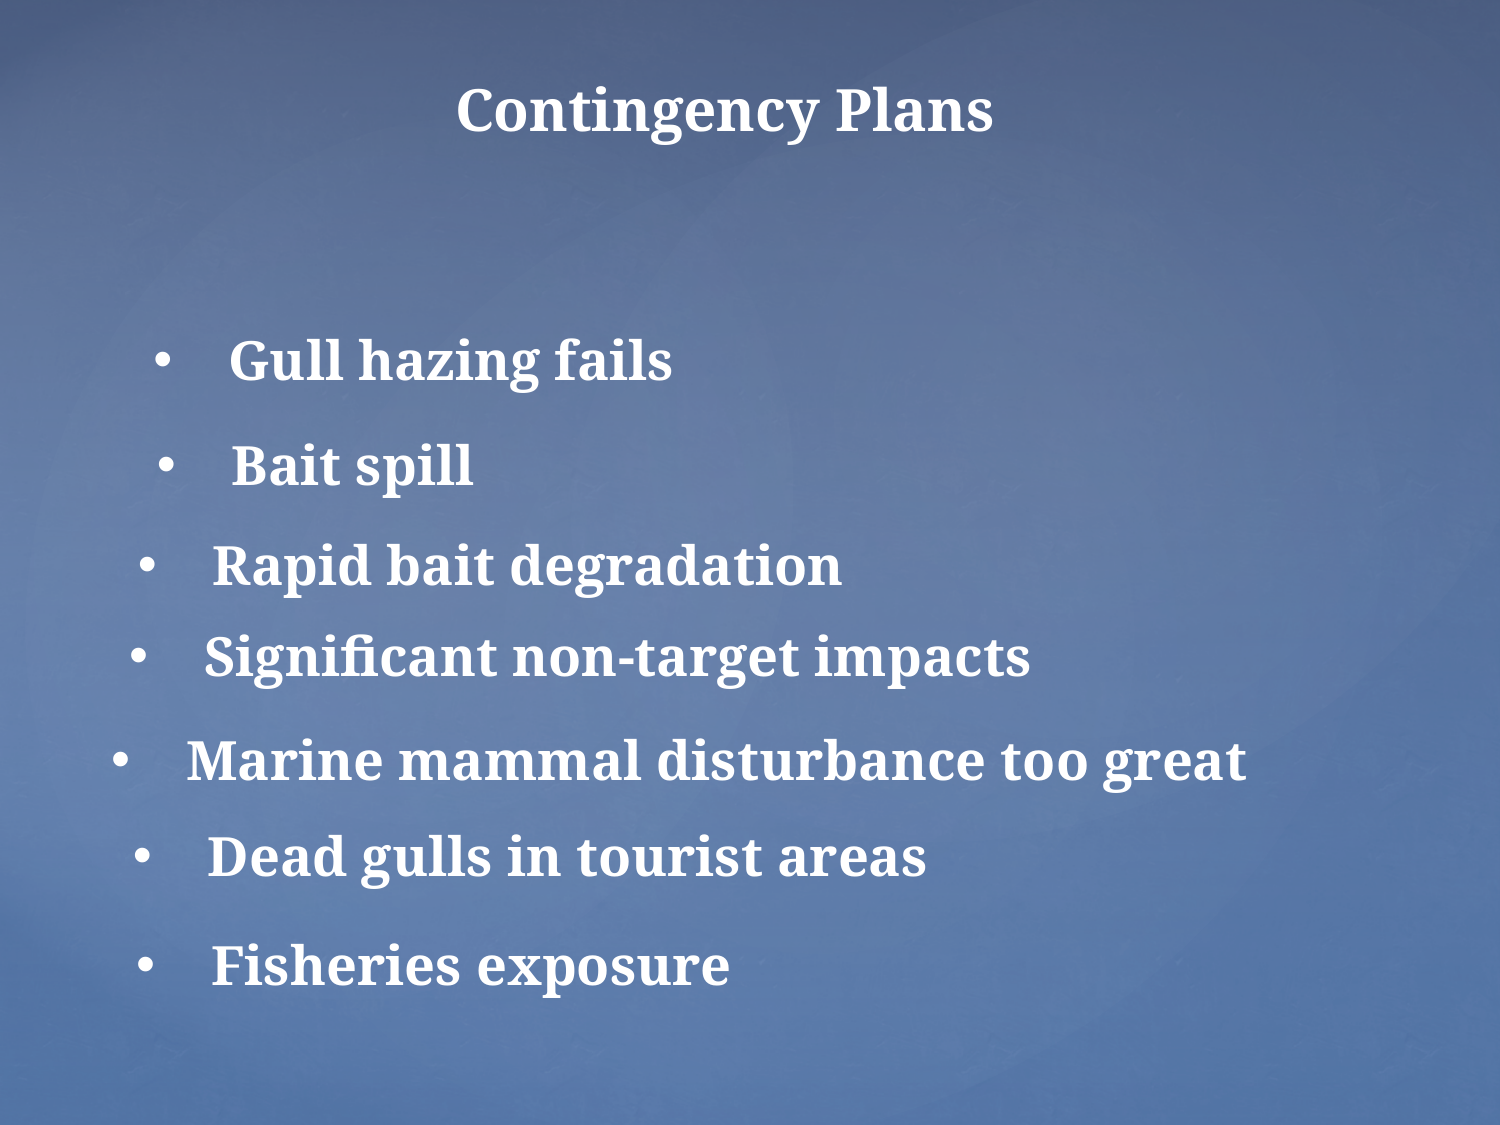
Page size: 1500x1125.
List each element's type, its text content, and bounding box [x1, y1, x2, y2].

text_box Marine mammal disturbance too great [96, 653, 1264, 799]
text_box Dead gulls in tourist areas [118, 749, 944, 895]
text_box Rapid bait degradation [123, 459, 860, 604]
text_box Fisheries exposure [121, 895, 748, 1004]
text_box Significant non-target impacts [114, 549, 1048, 653]
text_box Contingency Plans [61, 65, 1389, 151]
text_box Bait spill [142, 399, 490, 459]
text_box Gull hazing fails [138, 253, 690, 399]
